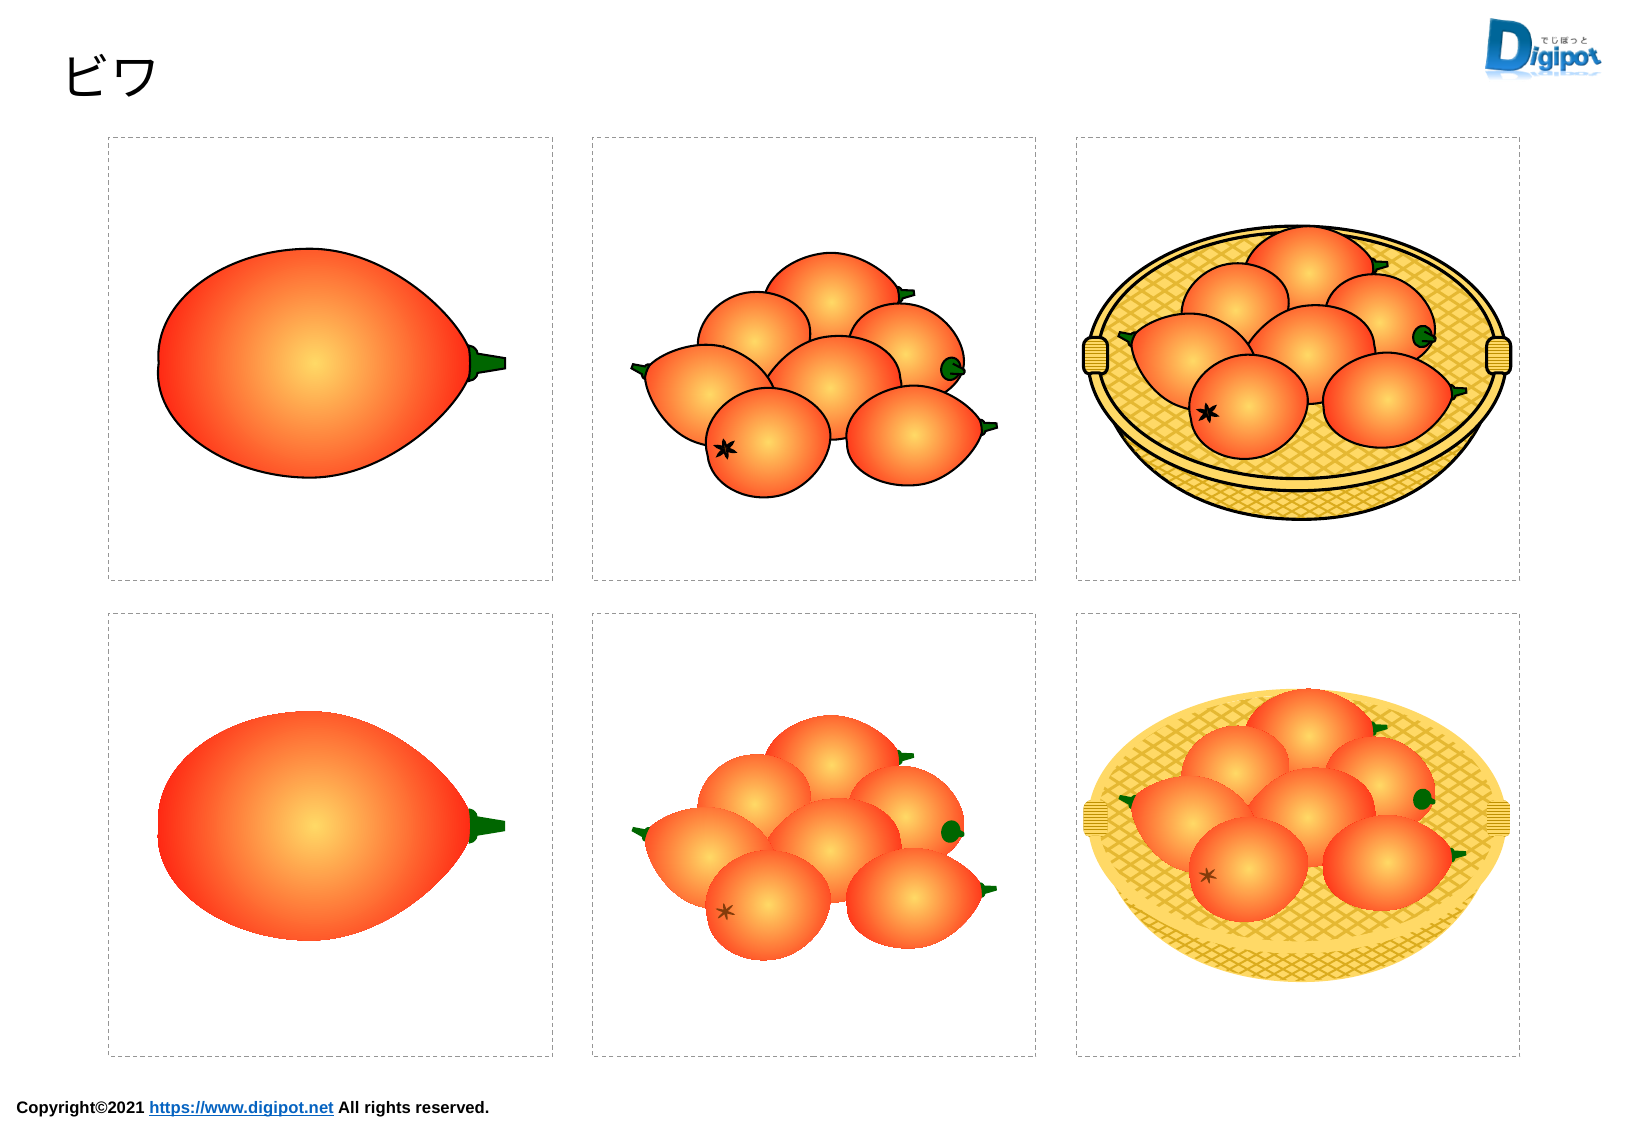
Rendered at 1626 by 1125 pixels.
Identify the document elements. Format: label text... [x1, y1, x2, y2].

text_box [627, 714, 998, 960]
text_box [157, 711, 506, 941]
text_box ビワ [46, 38, 176, 113]
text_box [627, 251, 998, 497]
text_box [157, 248, 506, 478]
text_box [1083, 687, 1511, 983]
picture [1485, 18, 1602, 82]
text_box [1083, 225, 1511, 520]
